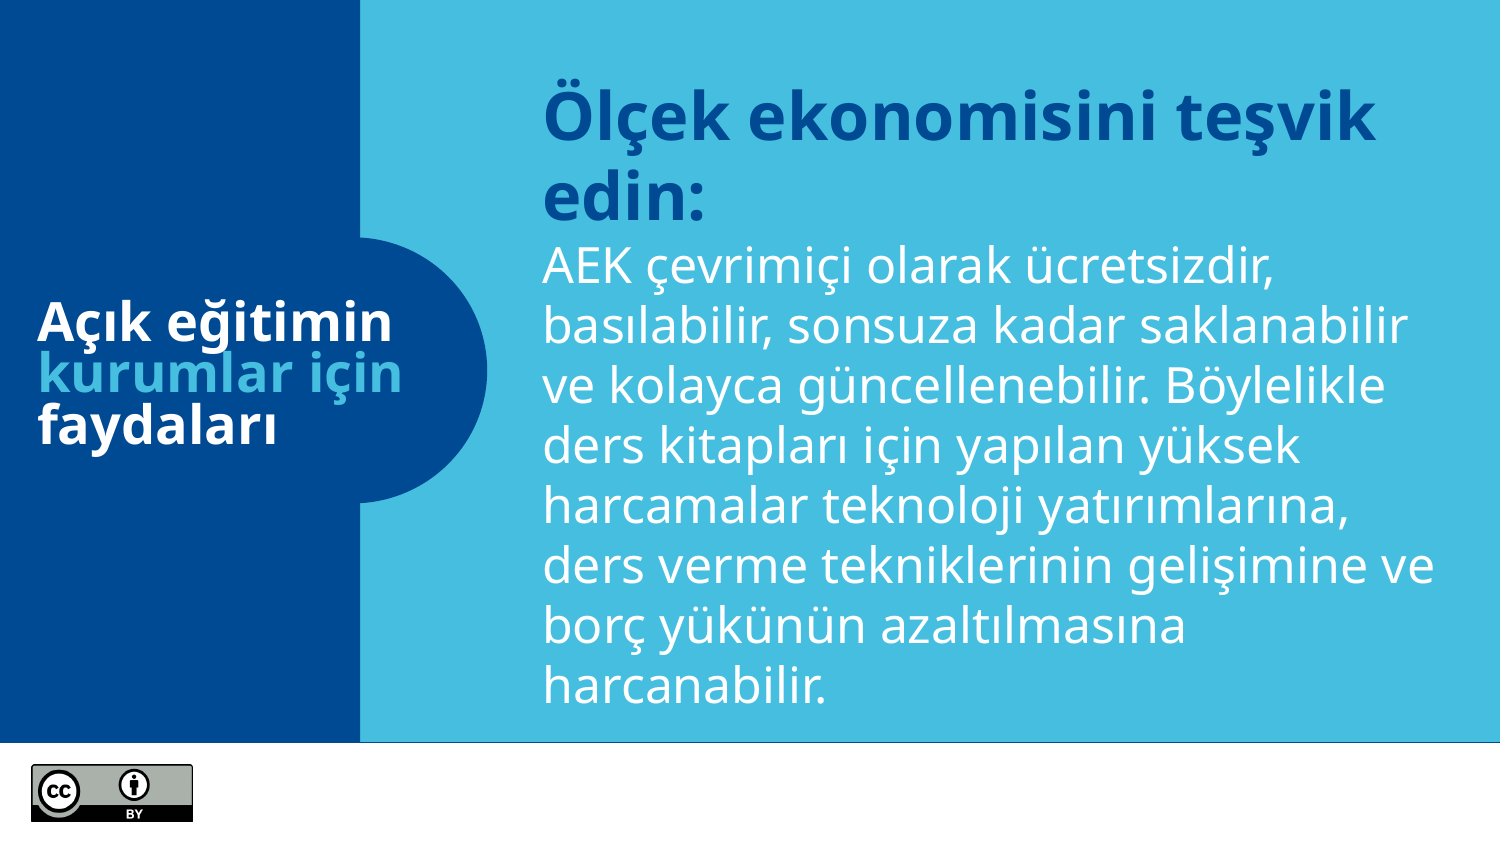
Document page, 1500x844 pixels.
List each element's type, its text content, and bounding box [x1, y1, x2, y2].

picture [31, 764, 193, 822]
text_box [0, 0, 361, 742]
text_box [250, 237, 488, 504]
text_box [0, 750, 1500, 844]
text_box Ölçek ekonomisini teşvik edin: AEK çevrimiçi olarak ücretsizdir, basılabilir, sonsuza kadar saklanabilir ve kolayca güncellenebilir. Böylelikle ders kitapları için yapılan yüksek harcamalar teknoloji yatırımlarına, ders verme tekniklerinin gelişimine ve borç yükünün azaltılmasına harcanabilir. [527, 58, 1478, 729]
text_box Açık eğitimin kurumlar için faydaları [22, 284, 437, 471]
